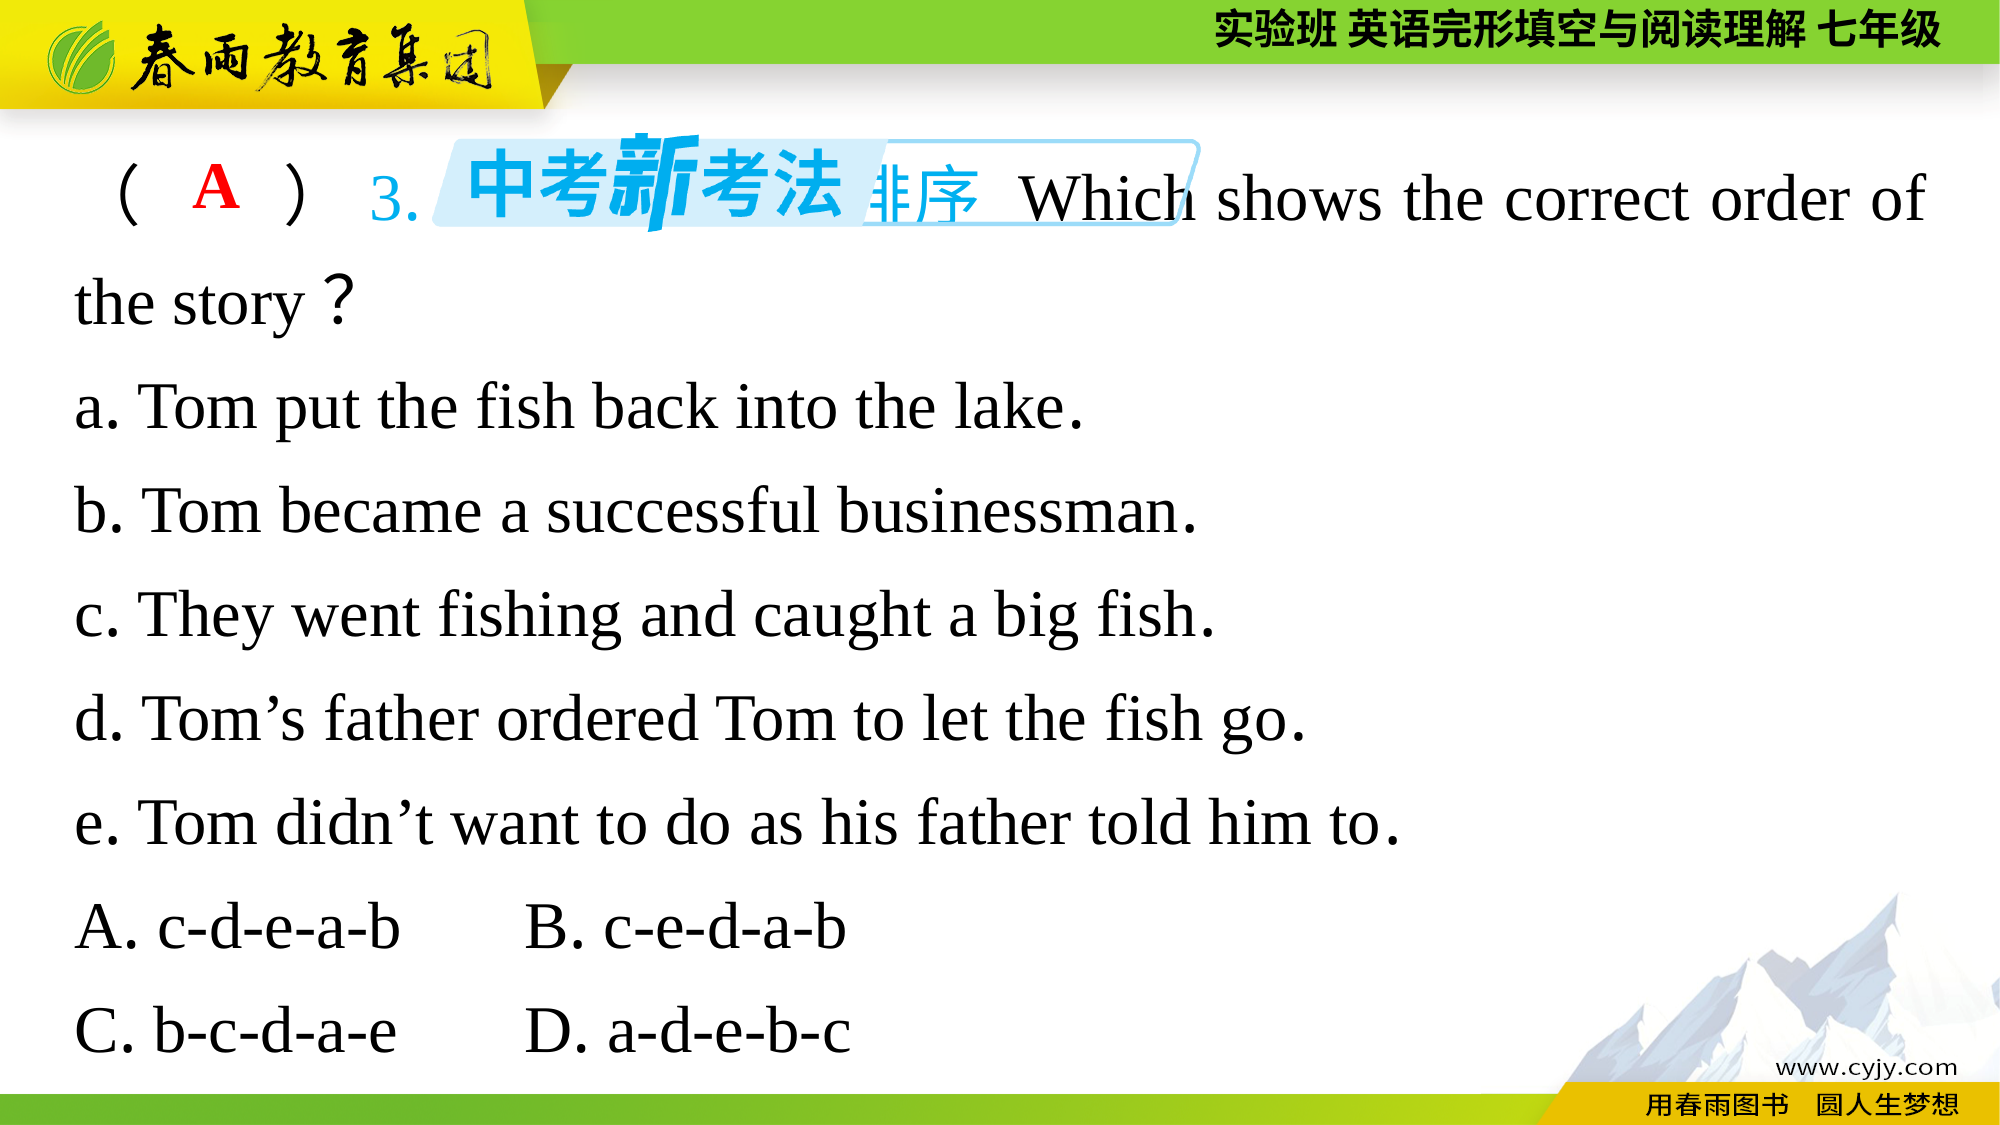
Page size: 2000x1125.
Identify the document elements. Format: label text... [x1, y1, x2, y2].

picture [0, 0, 2000, 1125]
text_box A [178, 134, 257, 230]
list （ ）3. 事件排序 Which shows the correct order of the story？ a. Tom put the fish back into the lake. b. Tom became a successful businessman. c. They went fishing and caught a big fish. d. Tom’s father ordered Tom to let the fish go. e. Tom didn’t want to do as his father told him to. A. c-d-e-a-b B. c-e-d-a-b C. b-c-d-a-e D. a-d-e-b-c [59, 122, 1944, 1083]
